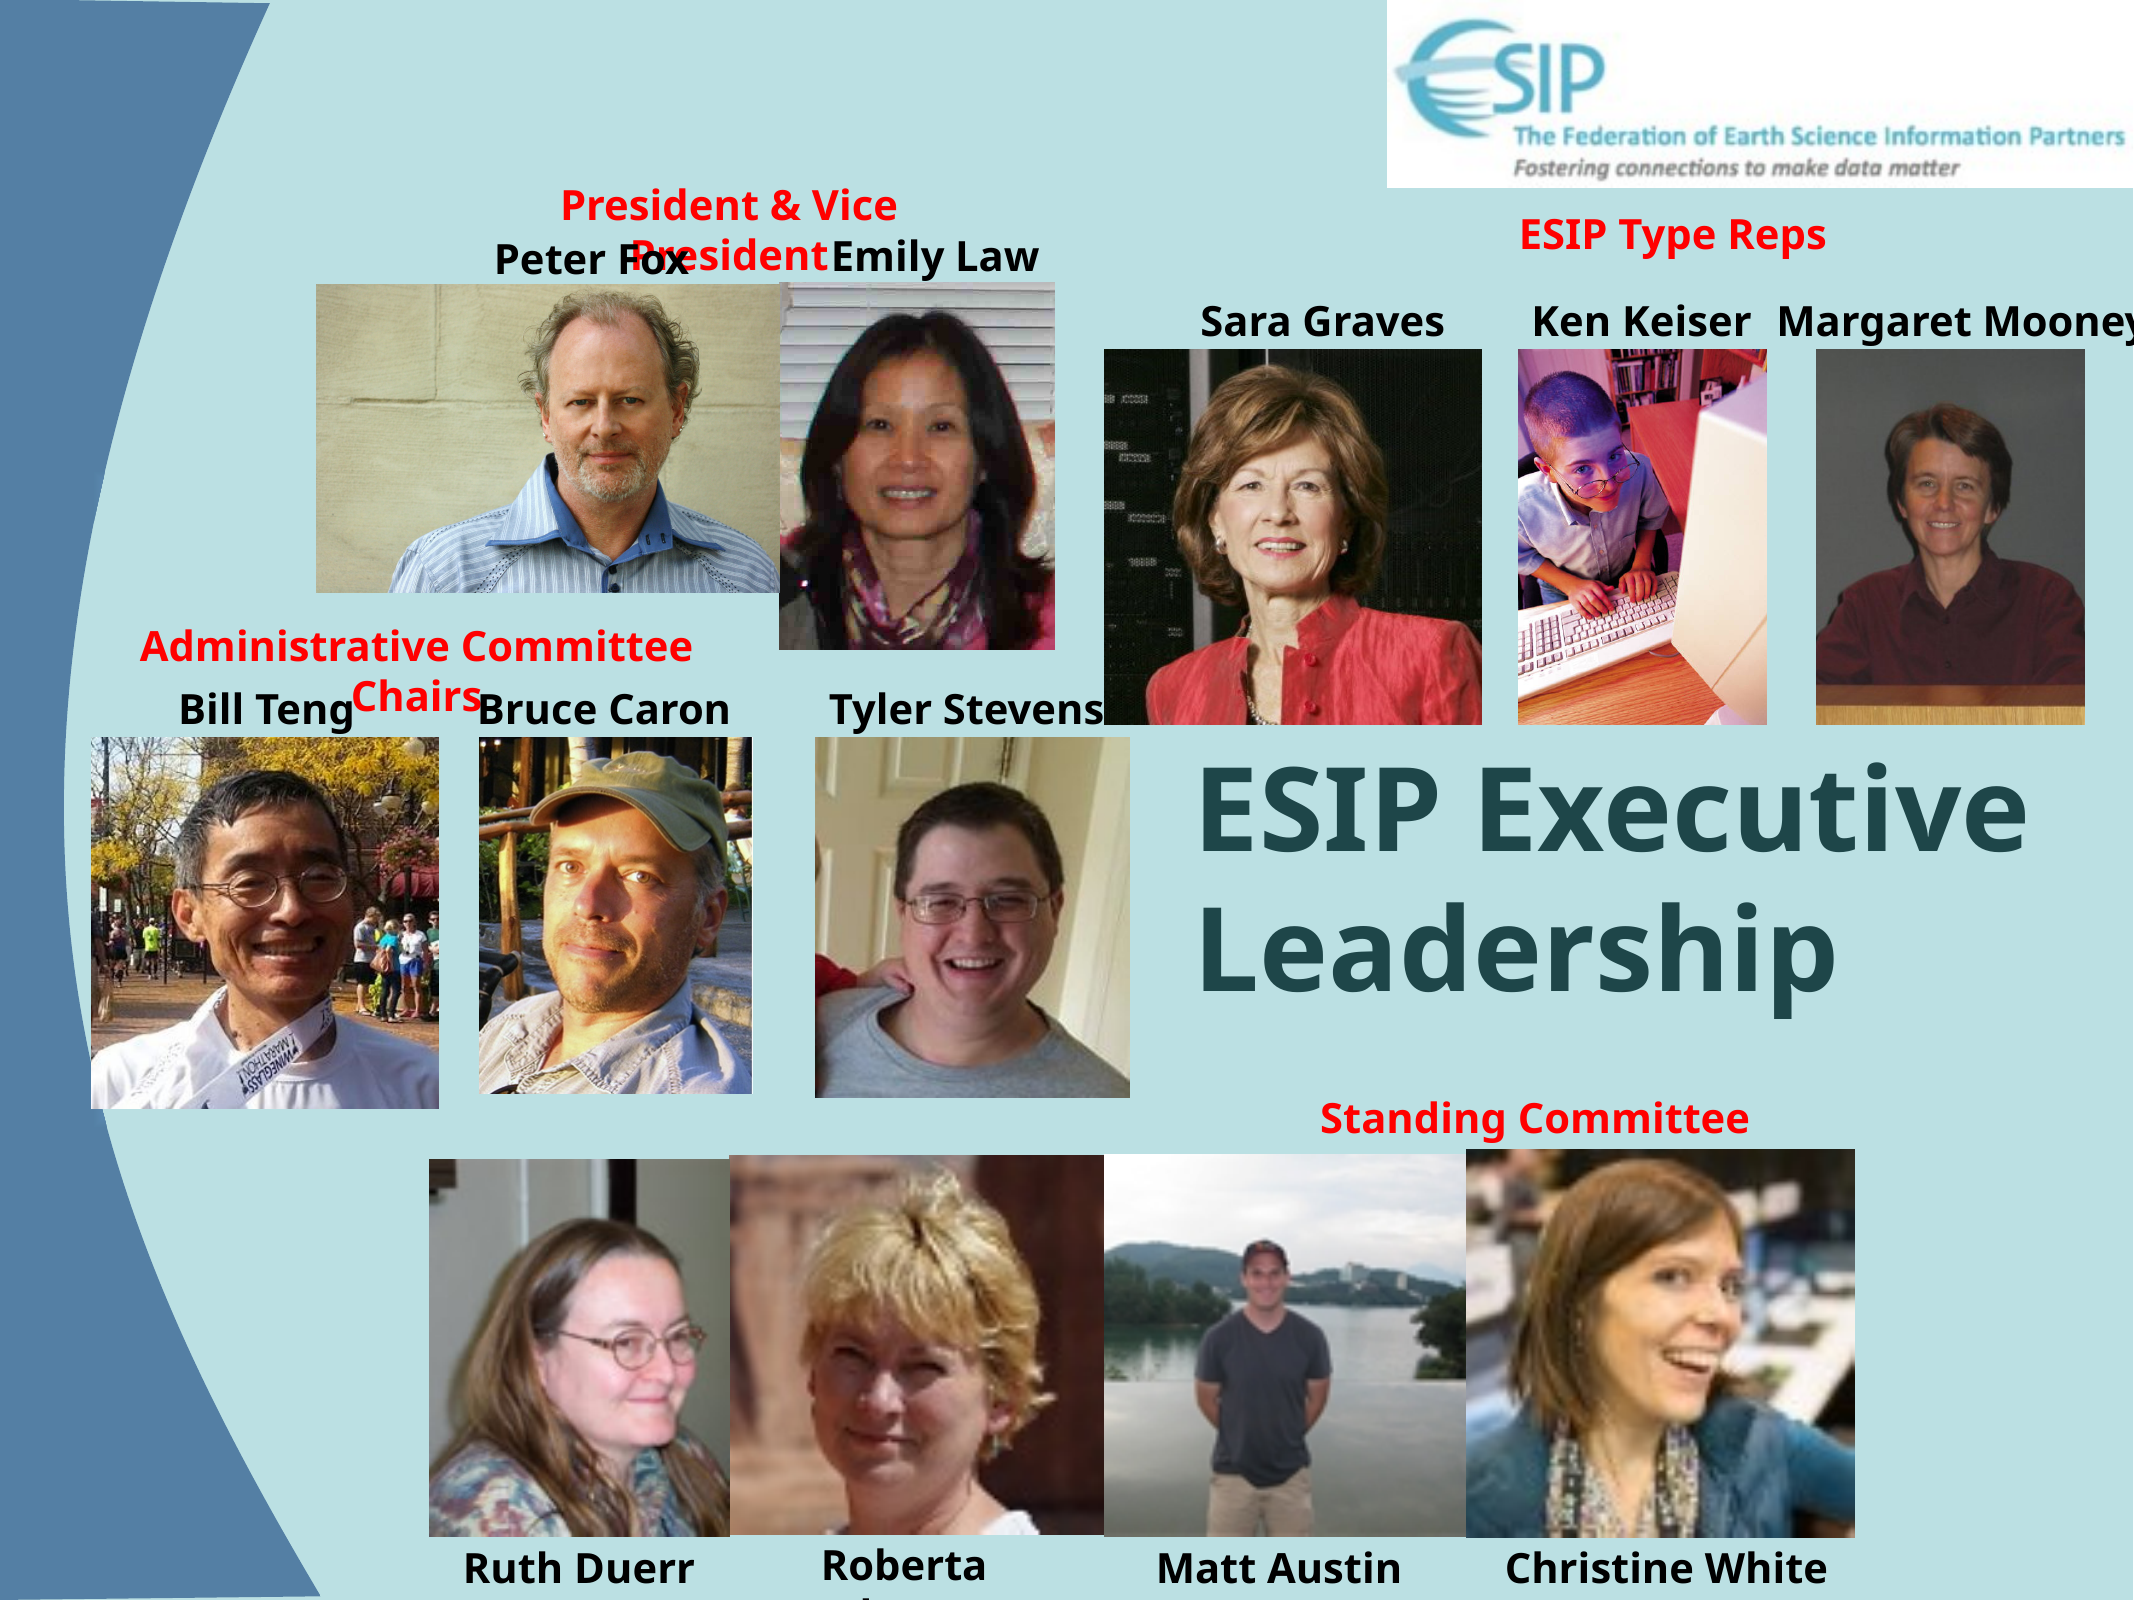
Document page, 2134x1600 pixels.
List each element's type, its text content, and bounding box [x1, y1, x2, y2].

text_box Ken Keiser [1480, 287, 1741, 353]
text_box Tyler Stevens [792, 675, 1102, 740]
text_box Emily Law [804, 221, 1067, 287]
text_box Matt Austin [1092, 1543, 1467, 1600]
picture [91, 737, 439, 1109]
picture [1816, 349, 2085, 726]
text_box President & Vice President [441, 171, 1017, 280]
text_box ESIP Type Reps [1479, 200, 1867, 265]
text_box Ruth Duerr [391, 1534, 767, 1600]
picture [1103, 349, 1482, 726]
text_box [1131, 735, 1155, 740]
picture [428, 1149, 1855, 1548]
text_box Peter Fox [404, 225, 780, 282]
text_box Standing Committee Chairs [1241, 1084, 1830, 1152]
text_box [0, 0, 321, 1600]
picture [316, 282, 1055, 651]
text_box Margaret Mooney [1741, 287, 2134, 353]
text_box Roberta Johnson [767, 1543, 1092, 1600]
text_box Sara Graves [1166, 287, 1480, 349]
picture [815, 737, 1130, 1099]
title ESIP Executive Leadership [1172, 836, 2134, 1037]
picture [1518, 349, 1767, 726]
text_box Bill Teng [79, 675, 416, 740]
text_box Christine White [1479, 1546, 1855, 1600]
text_box Administrative Committee Chairs [91, 612, 742, 675]
picture [478, 737, 753, 1095]
picture [1387, 0, 2134, 188]
text_box Bruce Caron [416, 675, 792, 740]
